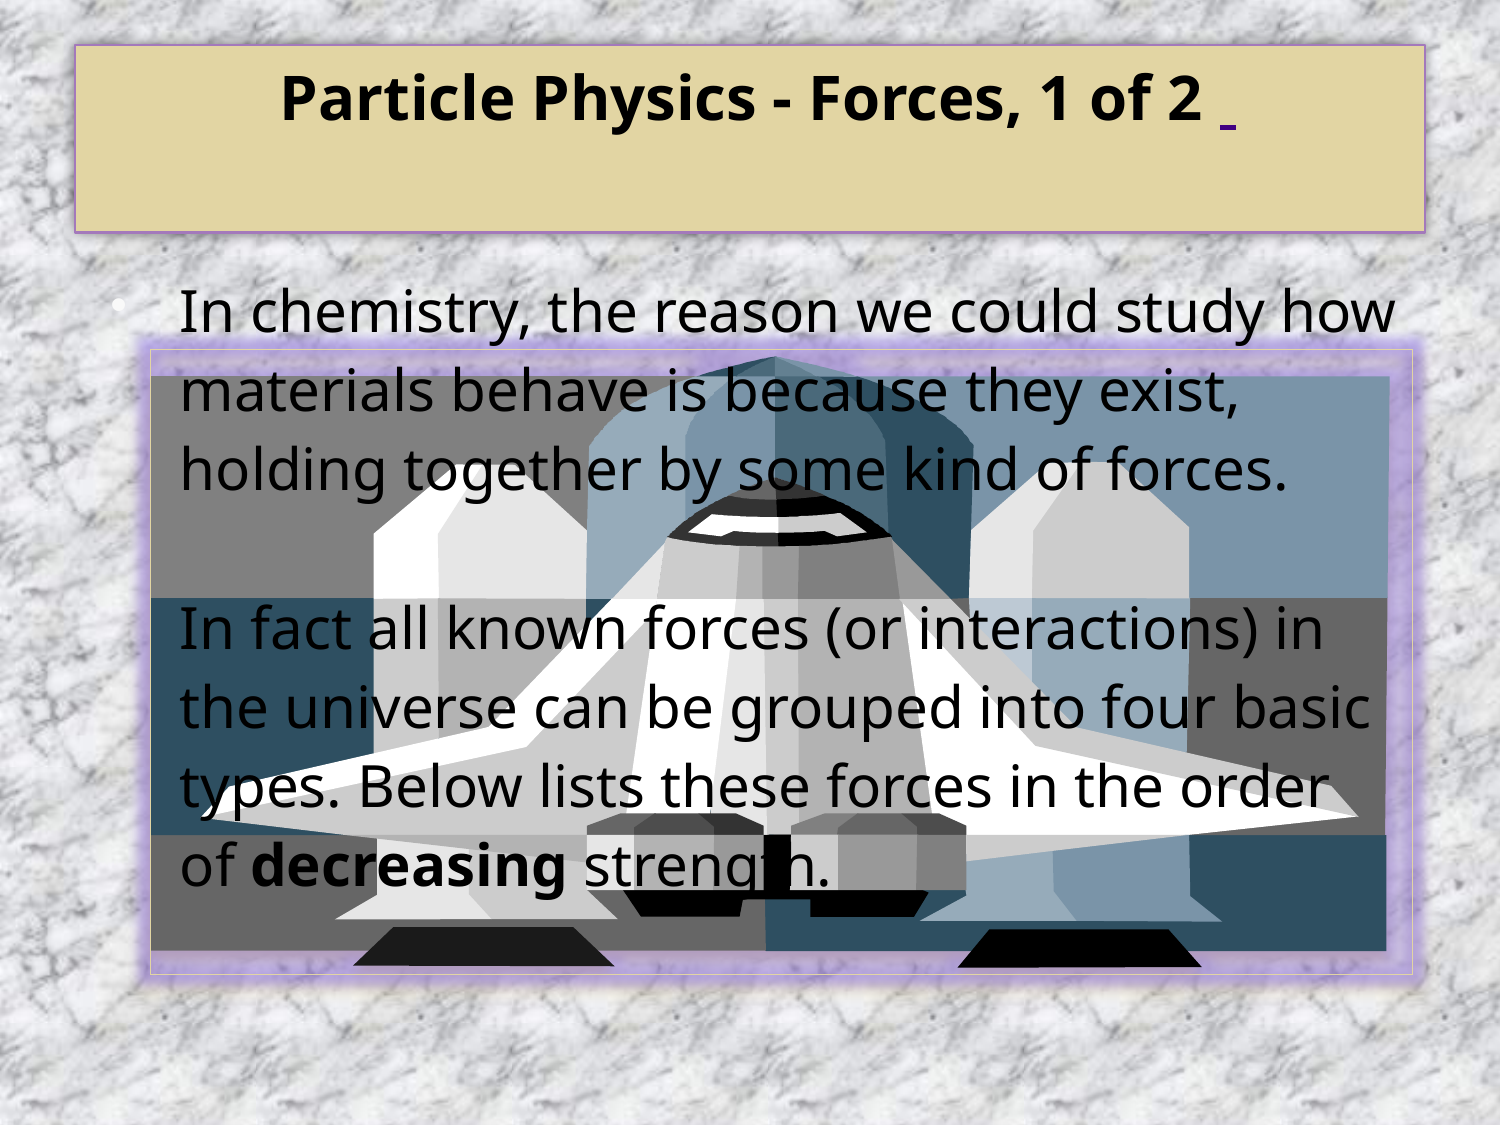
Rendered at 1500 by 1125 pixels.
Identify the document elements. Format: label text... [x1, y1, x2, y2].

title Particle Physics - Forces, 1 of 2 [74, 44, 1426, 234]
picture [0, 0, 1500, 1125]
list In chemistry, the reason we could study how materials behave is because they exist, holding together by some kind of forces. In fact all known forces (or interactions) in the universe can be grouped into four basic types. Below lists these forces in the order of decreasing strength. [75, 262, 1425, 1035]
